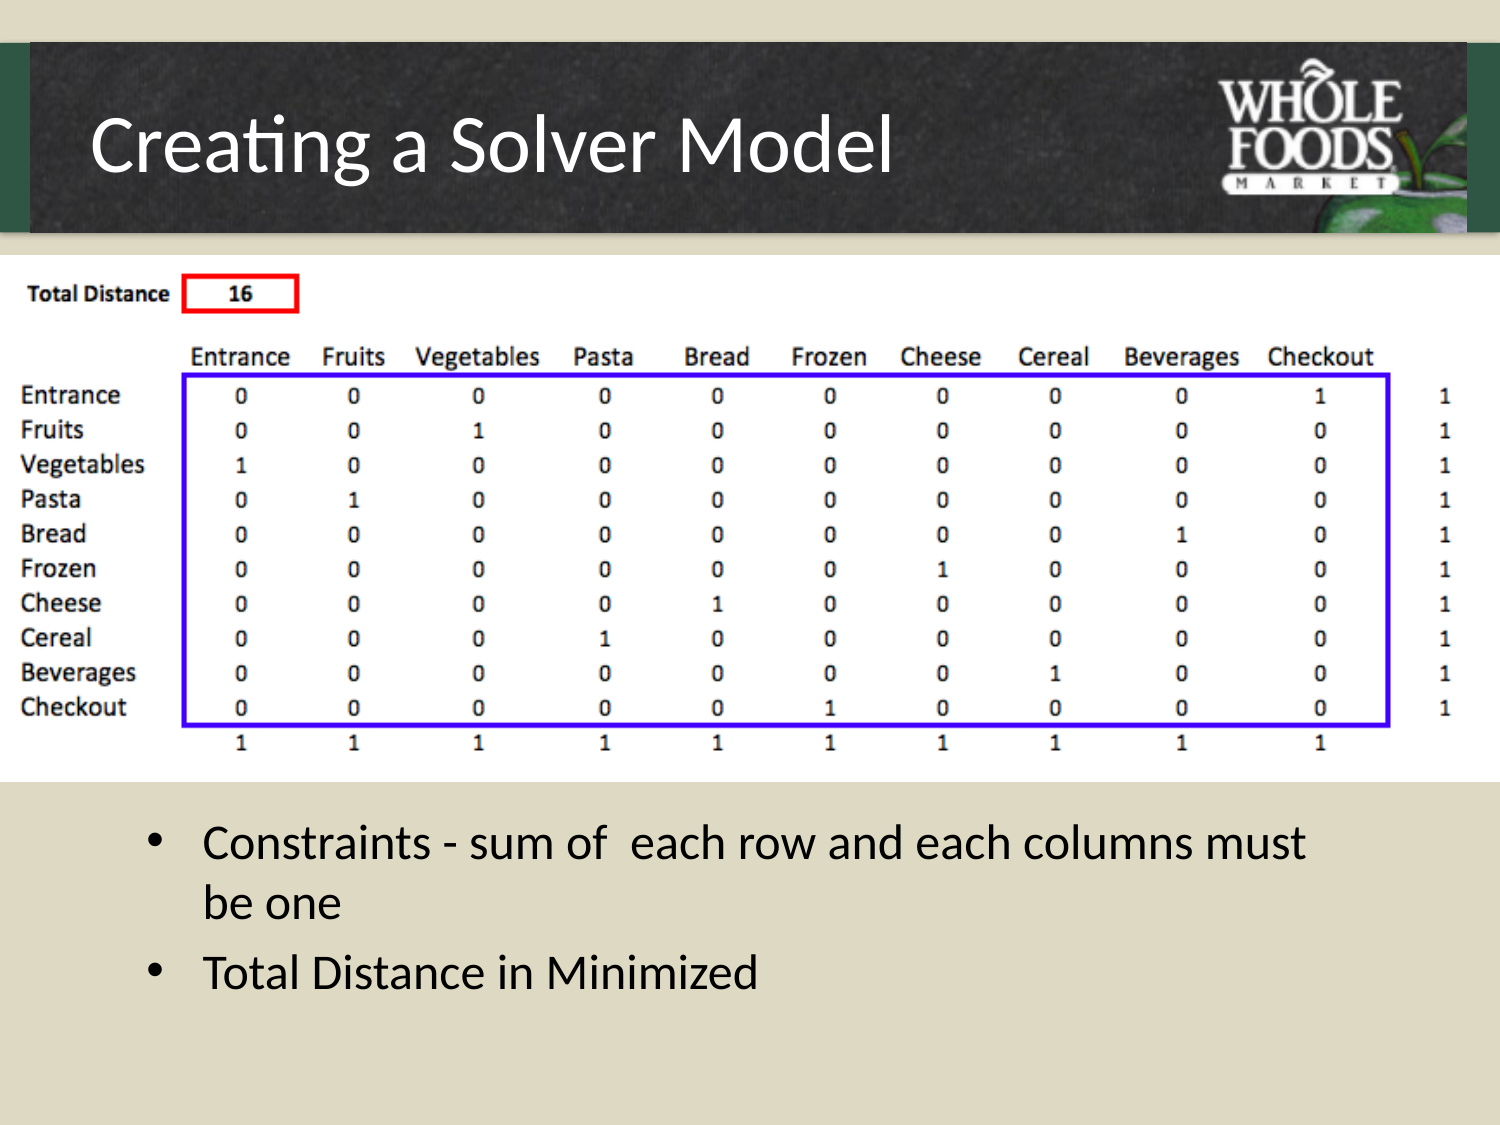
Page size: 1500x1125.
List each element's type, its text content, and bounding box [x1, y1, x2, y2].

list Constraints - sum of each row and each columns must be one Total Distance in Minimized [131, 801, 1369, 1041]
picture [0, 255, 1500, 783]
picture [30, 42, 1467, 233]
title Creating a Solver Model [75, 45, 1425, 233]
